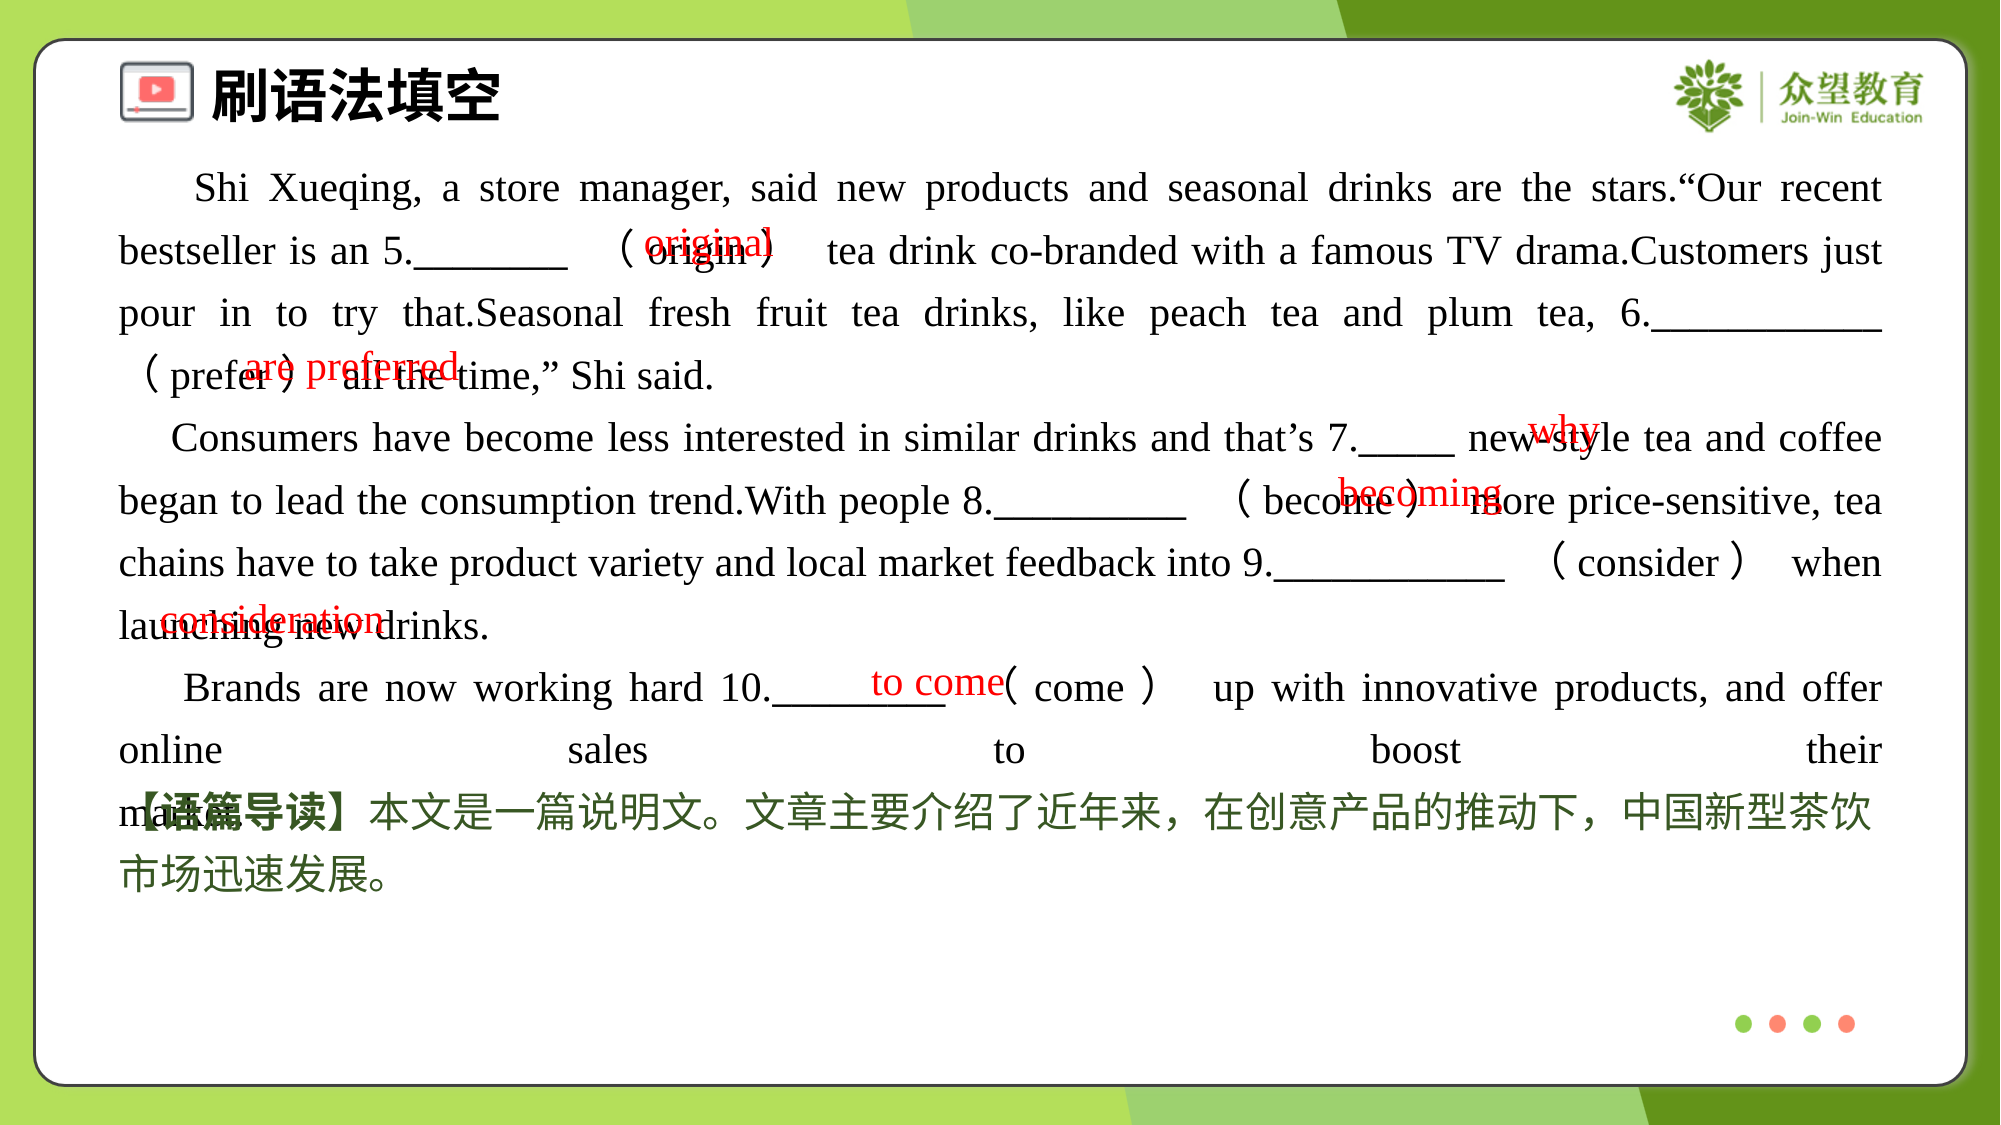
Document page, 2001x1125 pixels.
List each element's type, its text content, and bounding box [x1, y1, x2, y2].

text_box consideration [155, 578, 389, 637]
text_box becoming [1333, 451, 1508, 510]
text_box 【语篇导读】本文是一篇说明文。文章主要介绍了近年来，在创意产品的推动下，中国新型茶饮市场迅速发展。 [118, 772, 1883, 894]
text_box are preferred [235, 326, 469, 384]
text_box Shi Xueqing, a store manager, said new products and seasonal drinks are the stars.“Our recent bestseller is an 5.________ （origin） tea drink co-branded with a famous TV drama.Customers just pour in to try that.Seasonal fresh fruit tea drinks, like peach tea and plum tea, 6.____________ （prefer） all the time,” Shi said. Consumers have become less interested in similar drinks and that’s 7._____ new-style tea and coffee began to lead the consumption trend.With people 8.__________ （become） more price-sensitive, tea chains have to take product variety and local market feedback into 9.____________ （consider） when launching new drinks. Brands are now working hard 10._________ （come） up with innovative products, and offer online sales to boost their market.#1.5 [118, 147, 1883, 767]
text_box original [639, 201, 779, 260]
text_box why [1523, 389, 1605, 447]
text_box to come [861, 641, 1015, 699]
picture [0, 0, 2000, 1125]
